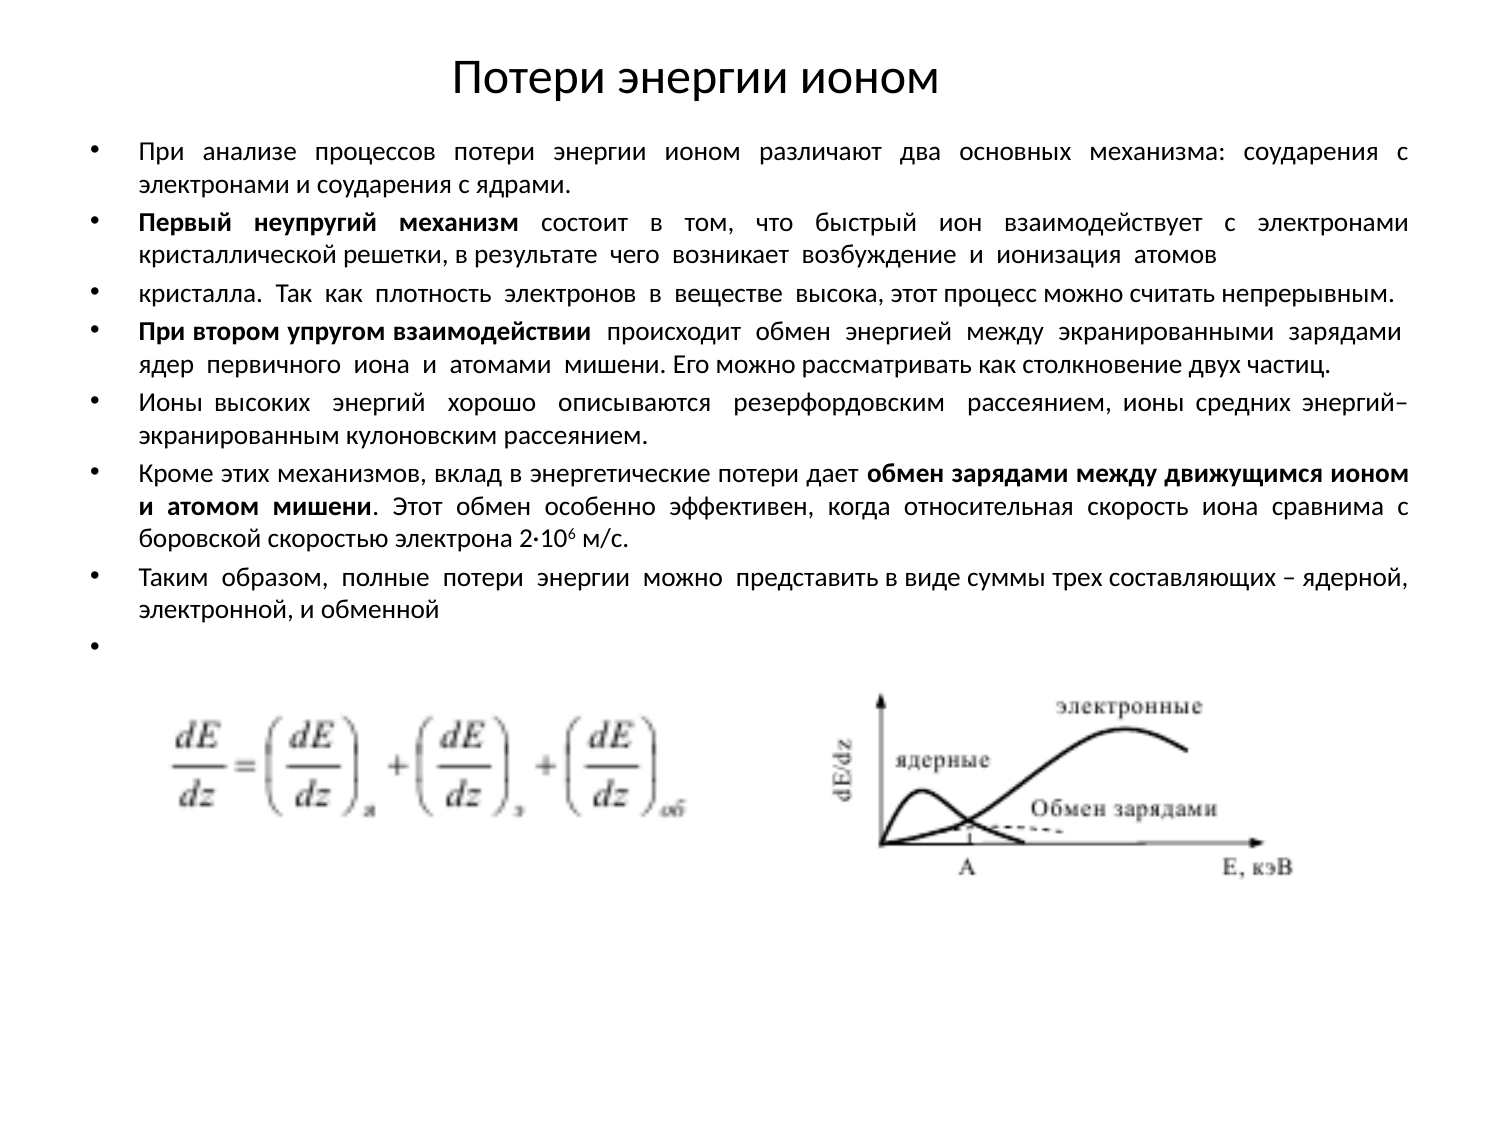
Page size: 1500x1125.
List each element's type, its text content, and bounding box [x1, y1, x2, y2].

picture [150, 703, 732, 835]
picture [804, 680, 1410, 917]
title Потери энергии ионом [75, 45, 1317, 102]
list При анализе процессов потери энергии ионом различают два основных механизма: соударения с электронами и соударения с ядрами. Первый неупругий механизм состоит в том, что быстрый ион взаимодействует с электронами кристаллической решетки, в результате чего возникает возбуждение и ионизация атомов кристалла. Так как плотность электронов в веществе высока, этот процесс можно считать непрерывным. При втором упругом взаимодействии происходит обмен энергией между экранированными зарядами ядер первичного иона и атомами мишени. Его можно рассматривать как столкновение двух частиц. Ионы высоких энергий хорошо описываются резерфордовским рассеянием, ионы средних энергий– экранированным кулоновским рассеянием. Кроме этих механизмов, вклад в энергетические потери дает обмен зарядами между движущимся ионом и атомом мишени. Этот обмен особенно эффективен, когда относительная скорость иона сравнима с боровской скоростью электрона 2·106 м/с. Таким образом, полные потери энергии можно представить в виде суммы трех составляющих – ядерной, электронной, и обменной [75, 125, 1425, 734]
